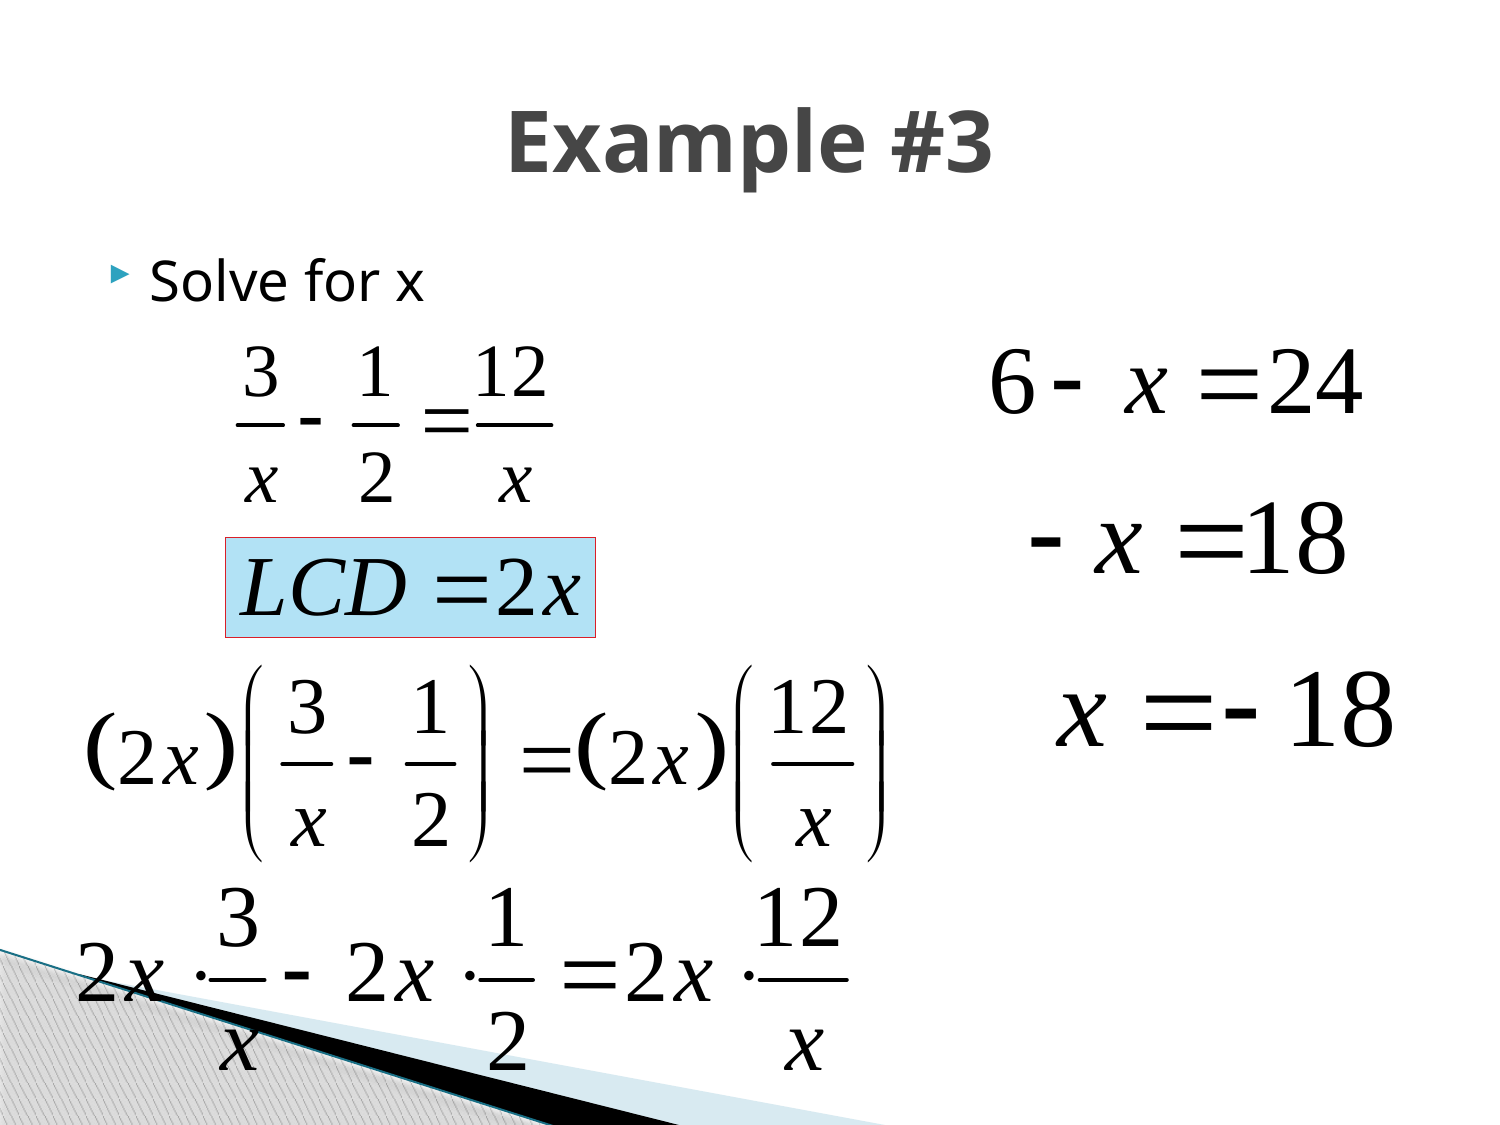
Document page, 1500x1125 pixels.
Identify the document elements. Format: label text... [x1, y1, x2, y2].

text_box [1034, 643, 1411, 776]
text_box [224, 324, 569, 520]
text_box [74, 649, 907, 879]
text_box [1012, 474, 1362, 601]
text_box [224, 537, 596, 638]
title Example #3 [75, 45, 1425, 233]
list Solve for x [75, 237, 1425, 980]
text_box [974, 324, 1379, 439]
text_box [62, 862, 863, 1091]
